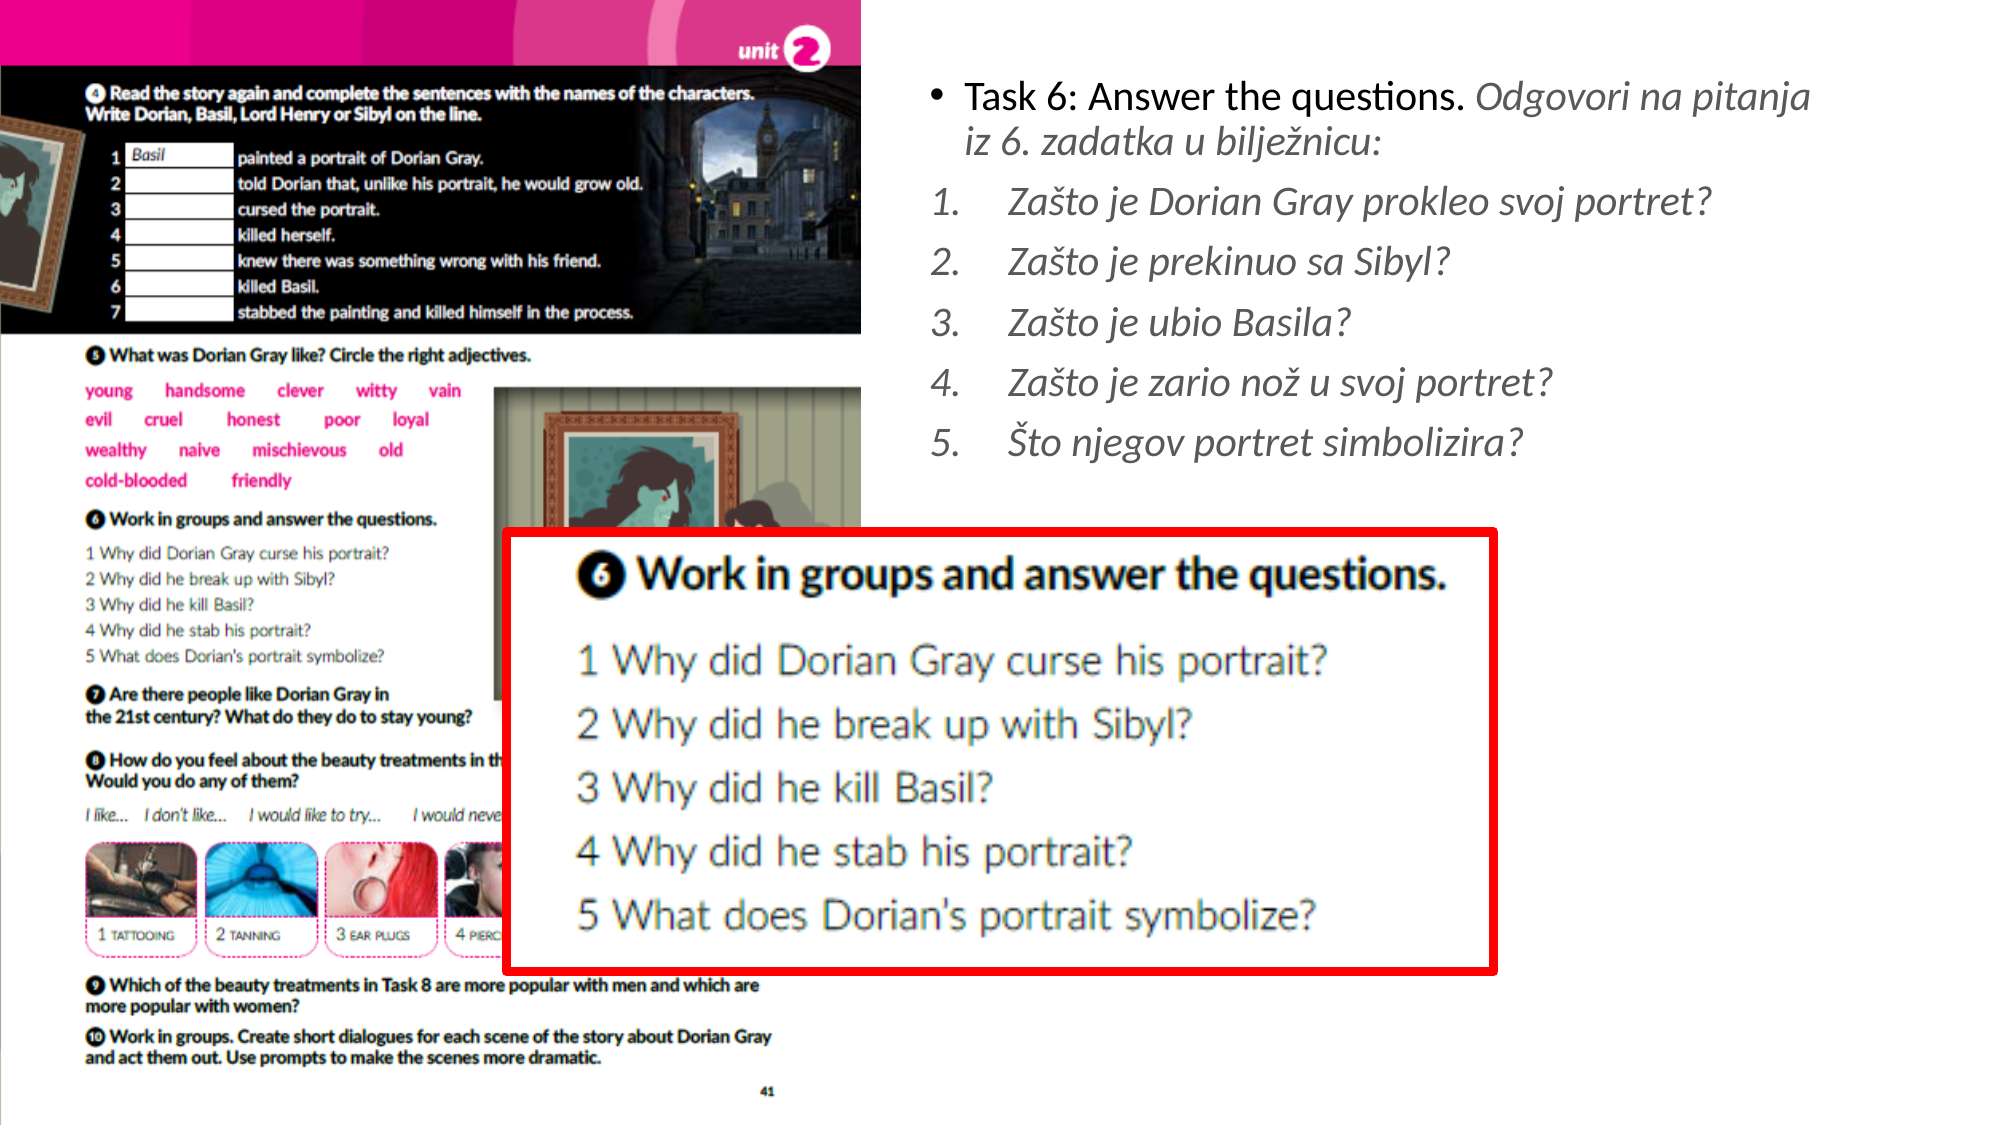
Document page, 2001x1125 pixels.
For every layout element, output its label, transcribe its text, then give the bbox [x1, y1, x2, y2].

list Task 6: Answer the questions. Odgovori na pitanja iz 6. zadatka u bilježnicu: Zašto je Dorian Gray prokleo svoj portret? Zašto je prekinuo sa Sibyl? Zašto je ubio Basila? Zašto je zario nož u svoj portret? Što njegov portret simbolizira? [914, 66, 1847, 474]
picture [0, 0, 1489, 1125]
